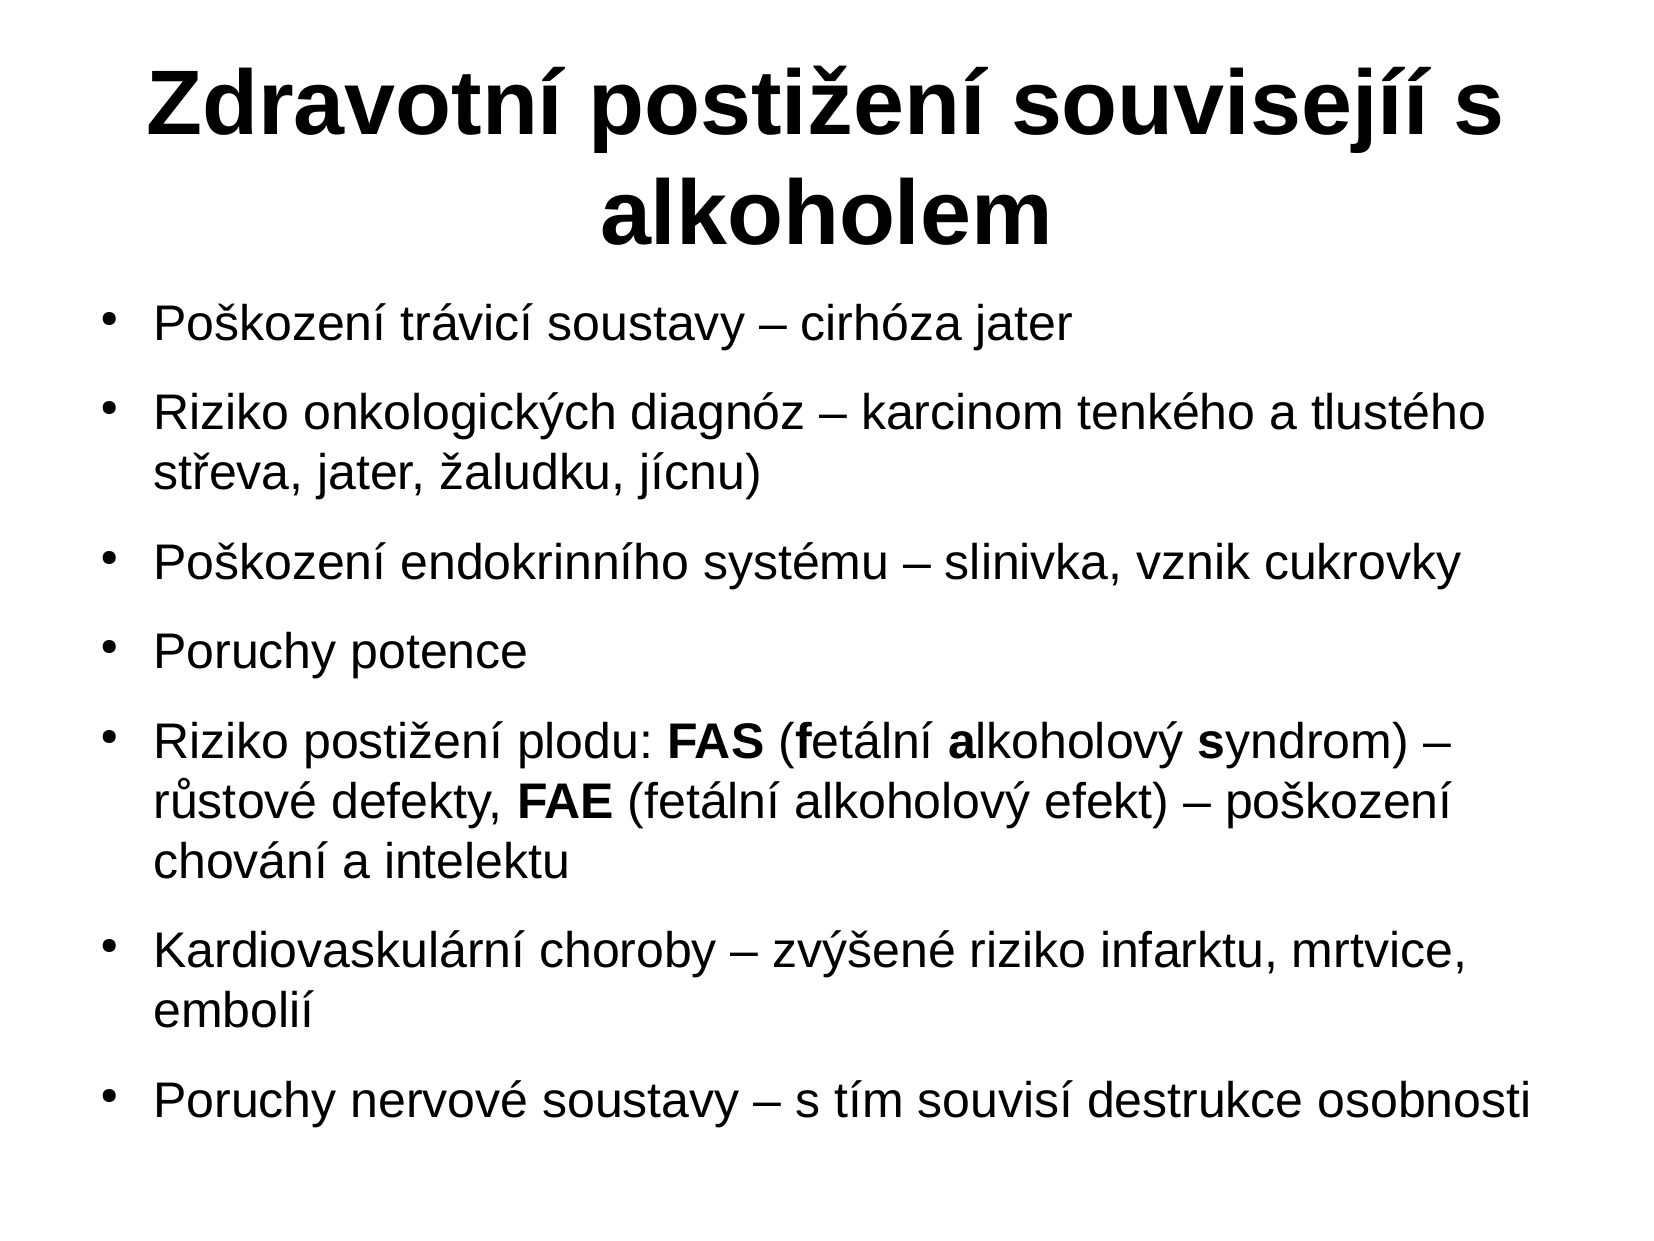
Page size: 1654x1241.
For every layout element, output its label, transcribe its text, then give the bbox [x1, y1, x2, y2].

title Zdravotní postižení souvisejíí s alkoholem [82, 49, 1571, 257]
list Poškození trávicí soustavy – cirhóza jater Riziko onkologických diagnóz – karcinom tenkého a tlustého střeva, jater, žaludku, jícnu) Poškození endokrinního systému – slinivka, vznik cukrovky Poruchy potence Riziko postižení plodu: FAS (fetální alkoholový syndrom) – růstové defekty, FAE (fetální alkoholový efekt) – poškození chování a intelektu Kardiovaskulární choroby – zvýšené riziko infarktu, mrtvice, embolií Poruchy nervové soustavy – s tím souvisí destrukce osobnosti [82, 290, 1571, 1188]
